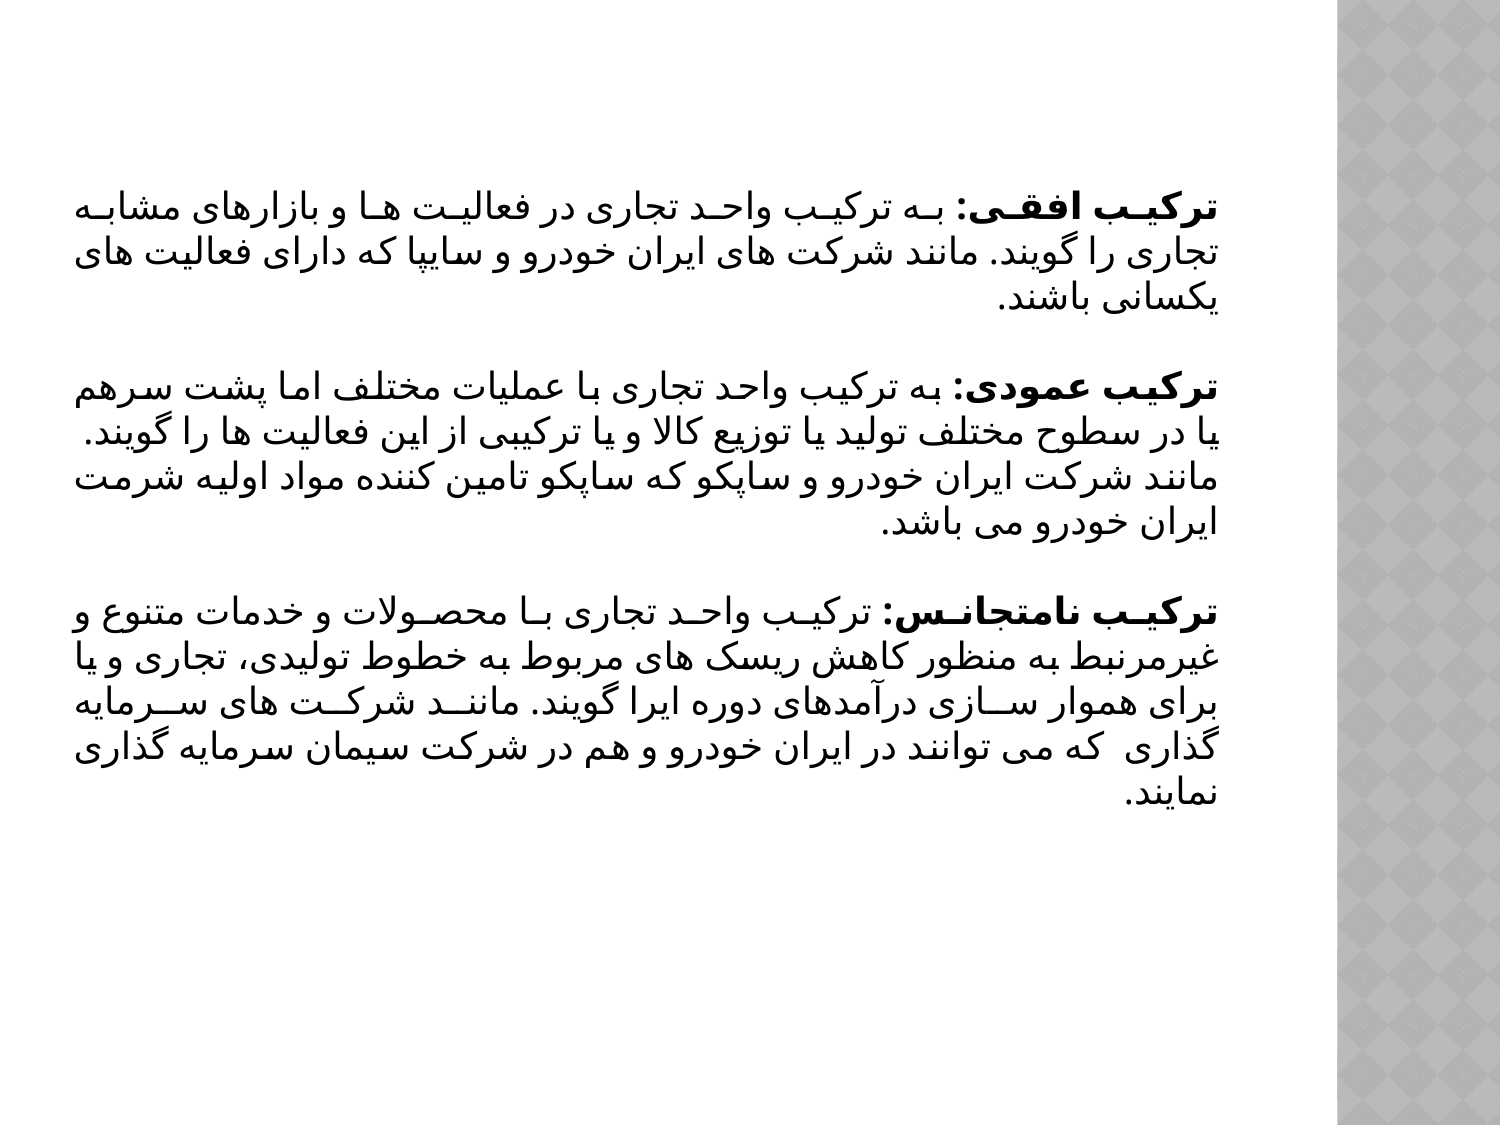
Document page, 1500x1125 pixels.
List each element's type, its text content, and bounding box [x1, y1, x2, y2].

text_box ترکیب افقی: به ترکیب واحد تجاری در فعالیت ها و بازارهای مشابه تجاری را گویند. مانند شرکت های ایران خودرو و سایپا که دارای فعالیت های یکسانی باشند. ترکیب عمودی: به ترکیب واحد تجاری با عملیات مختلف اما پشت سرهم یا در سطوح مختلف تولید یا توزیع کالا و یا ترکیبی از این فعالیت ها را گویند. مانند شرکت ایران خودرو و ساپکو که ساپکو تامین کننده مواد اولیه شرمت ایران خودرو می باشد. ترکیب نامتجانس: ترکیب واحد تجاری با محصولات و خدمات متنوع و غیرمرنبط به منظور کاهش ریسک های مربوط به خطوط تولیدی، تجاری و یا برای هموار سازی درآمدهای دوره ایرا گویند. مانند شرکت های سرمایه گذاری که می توانند در ایران خودرو و هم در شرکت سیمان سرمایه گذاری نمایند. [58, 174, 1234, 820]
